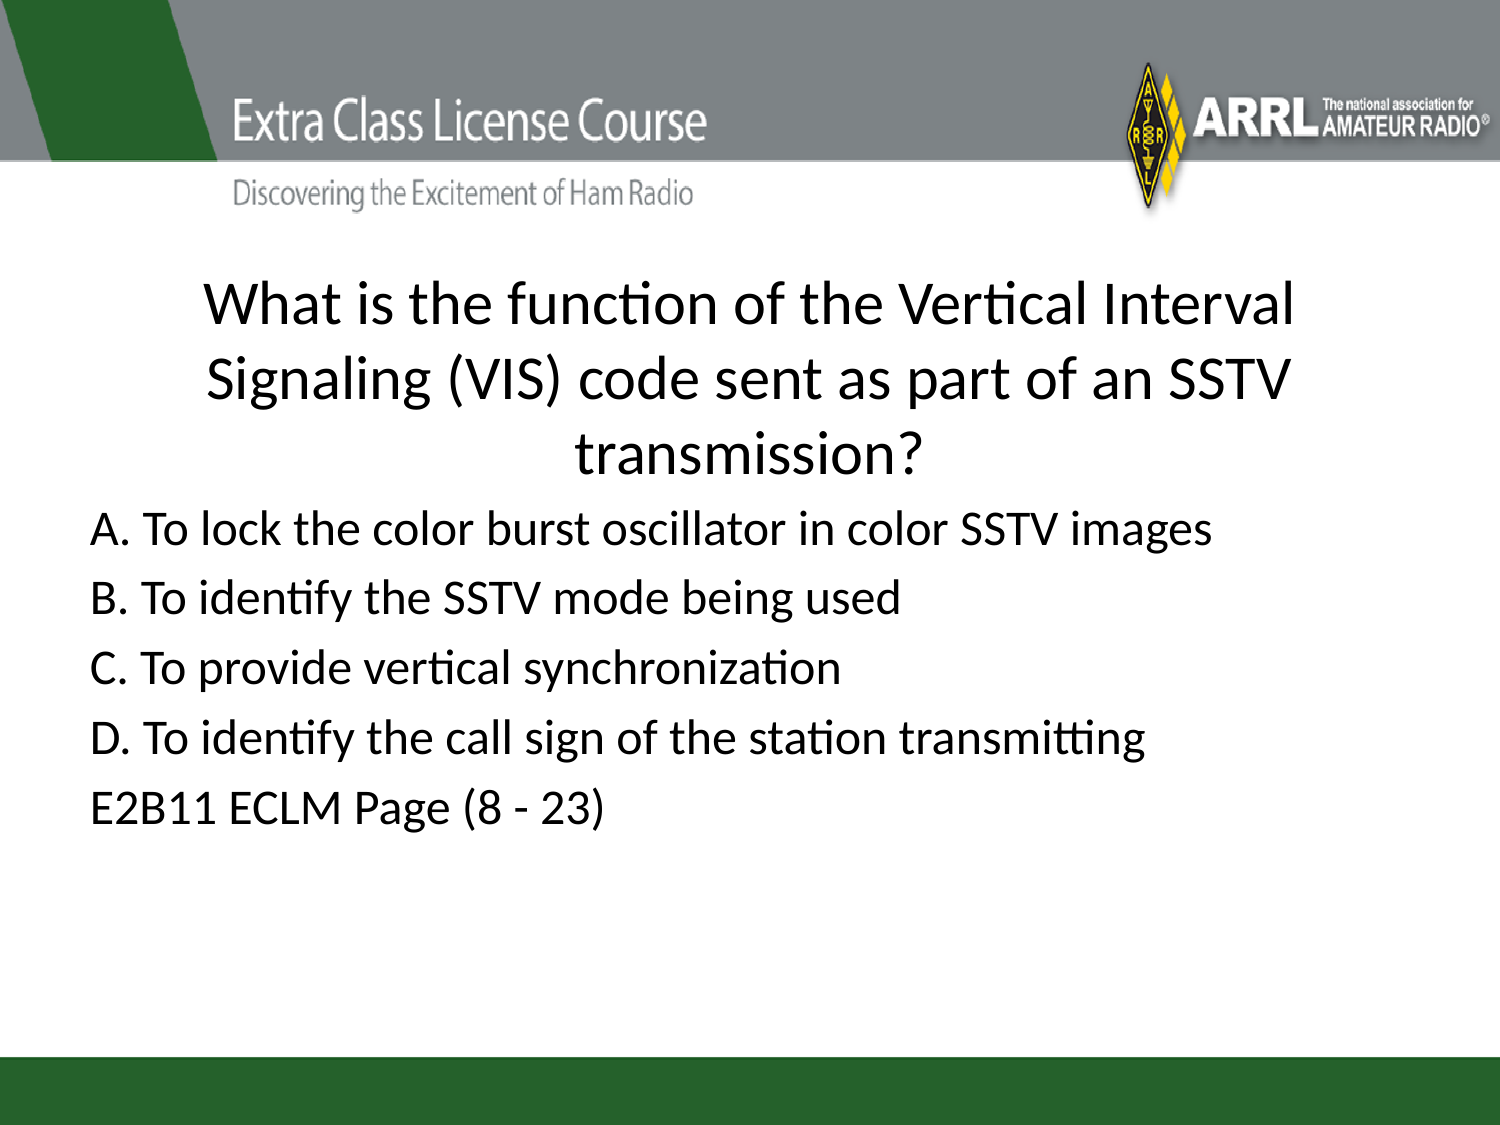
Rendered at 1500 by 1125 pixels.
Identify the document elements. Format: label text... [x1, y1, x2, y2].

title What is the function of the Vertical Interval Signaling (VIS) code sent as part of an SSTV transmission? [75, 254, 1425, 435]
list A. To lock the color burst oscillator in color SSTV images B. To identify the SSTV mode being used C. To provide vertical synchronization D. To identify the call sign of the station transmitting E2B11 ECLM Page (8 - 23) [75, 487, 1425, 1005]
picture [0, 0, 1500, 1125]
